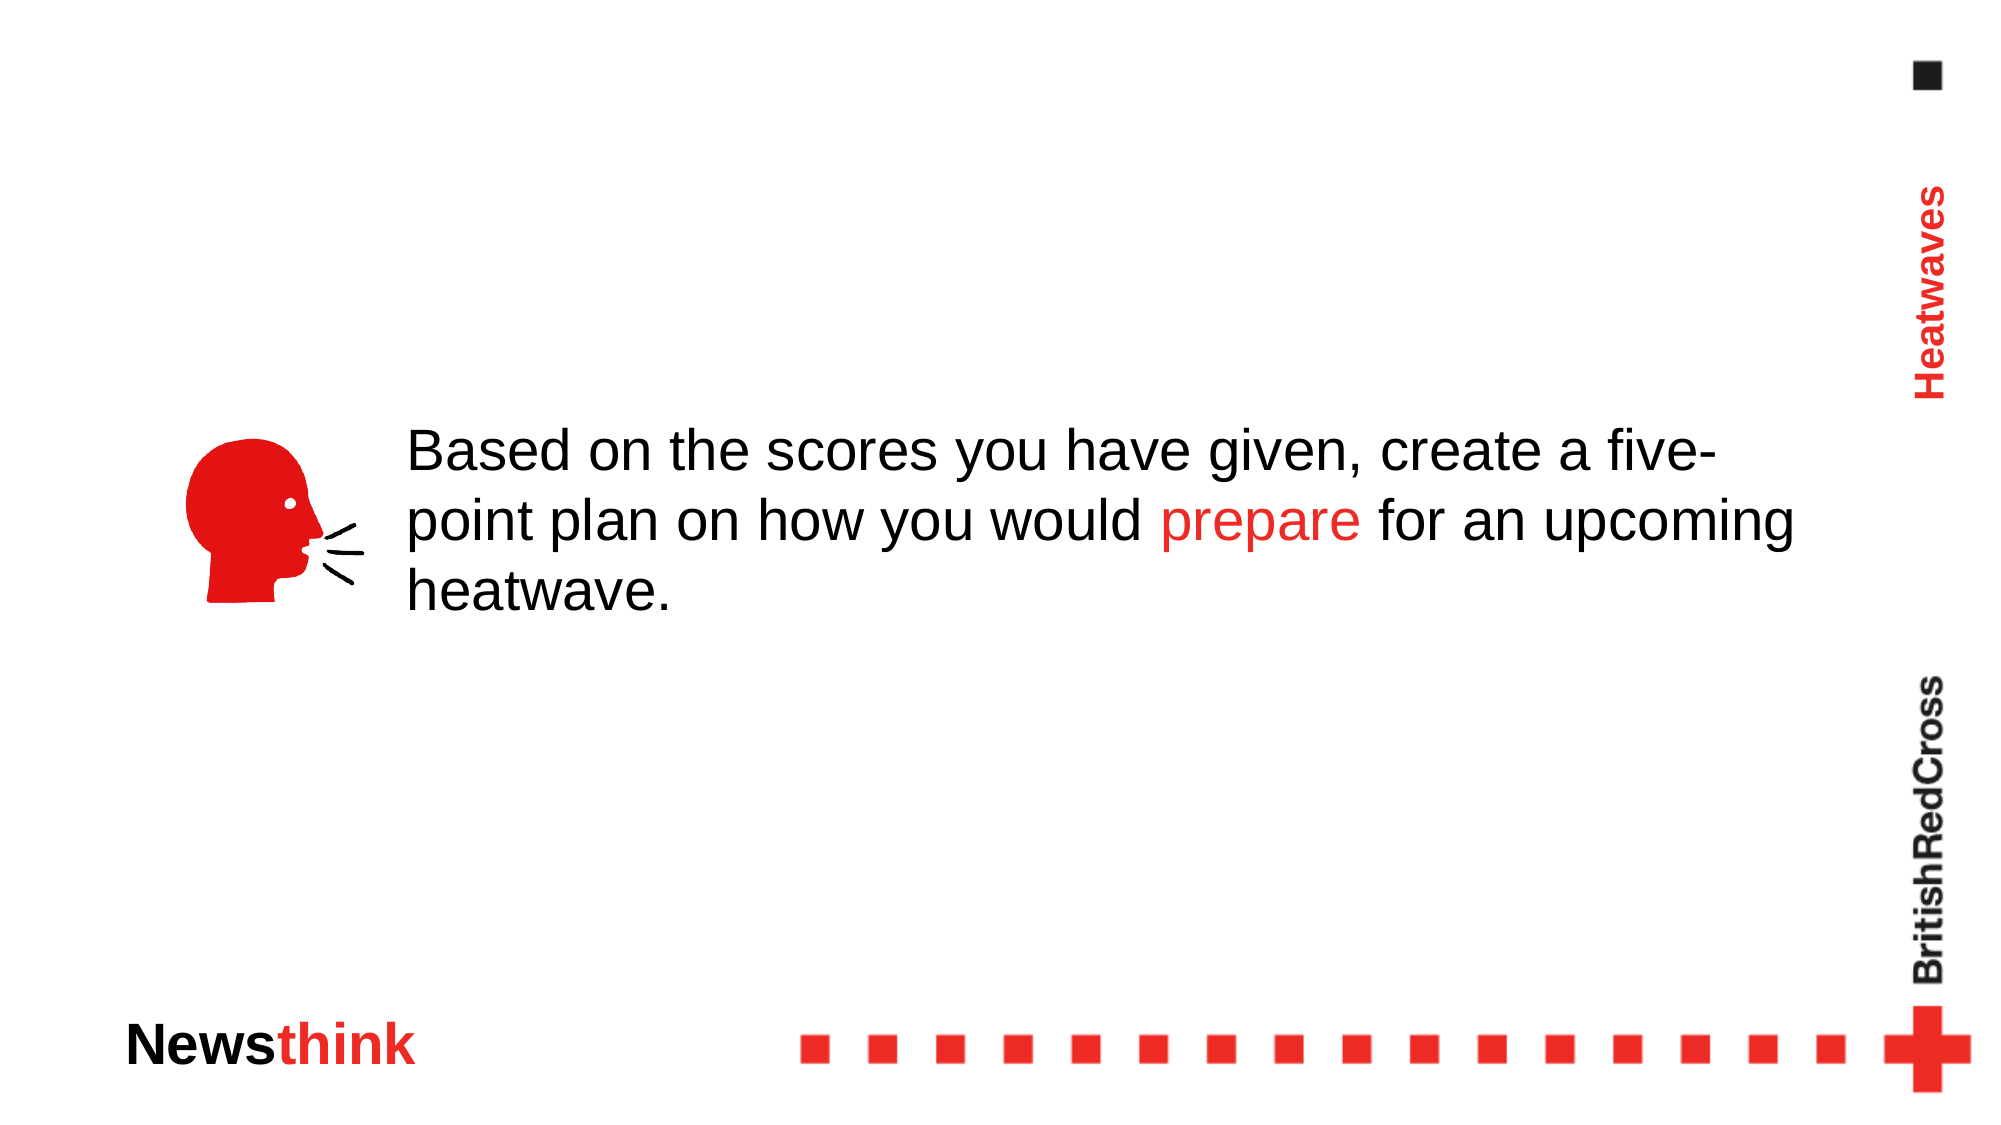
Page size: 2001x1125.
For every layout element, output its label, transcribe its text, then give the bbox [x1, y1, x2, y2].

picture [727, 20, 1998, 1122]
text_box Based on the scores you have given, create a five-point plan on how you would prepare for an upcoming heatwave. [391, 404, 1819, 630]
text_box Heatwaves [1894, 169, 1960, 416]
picture [152, 404, 391, 643]
title Newsthink [109, 998, 436, 1125]
